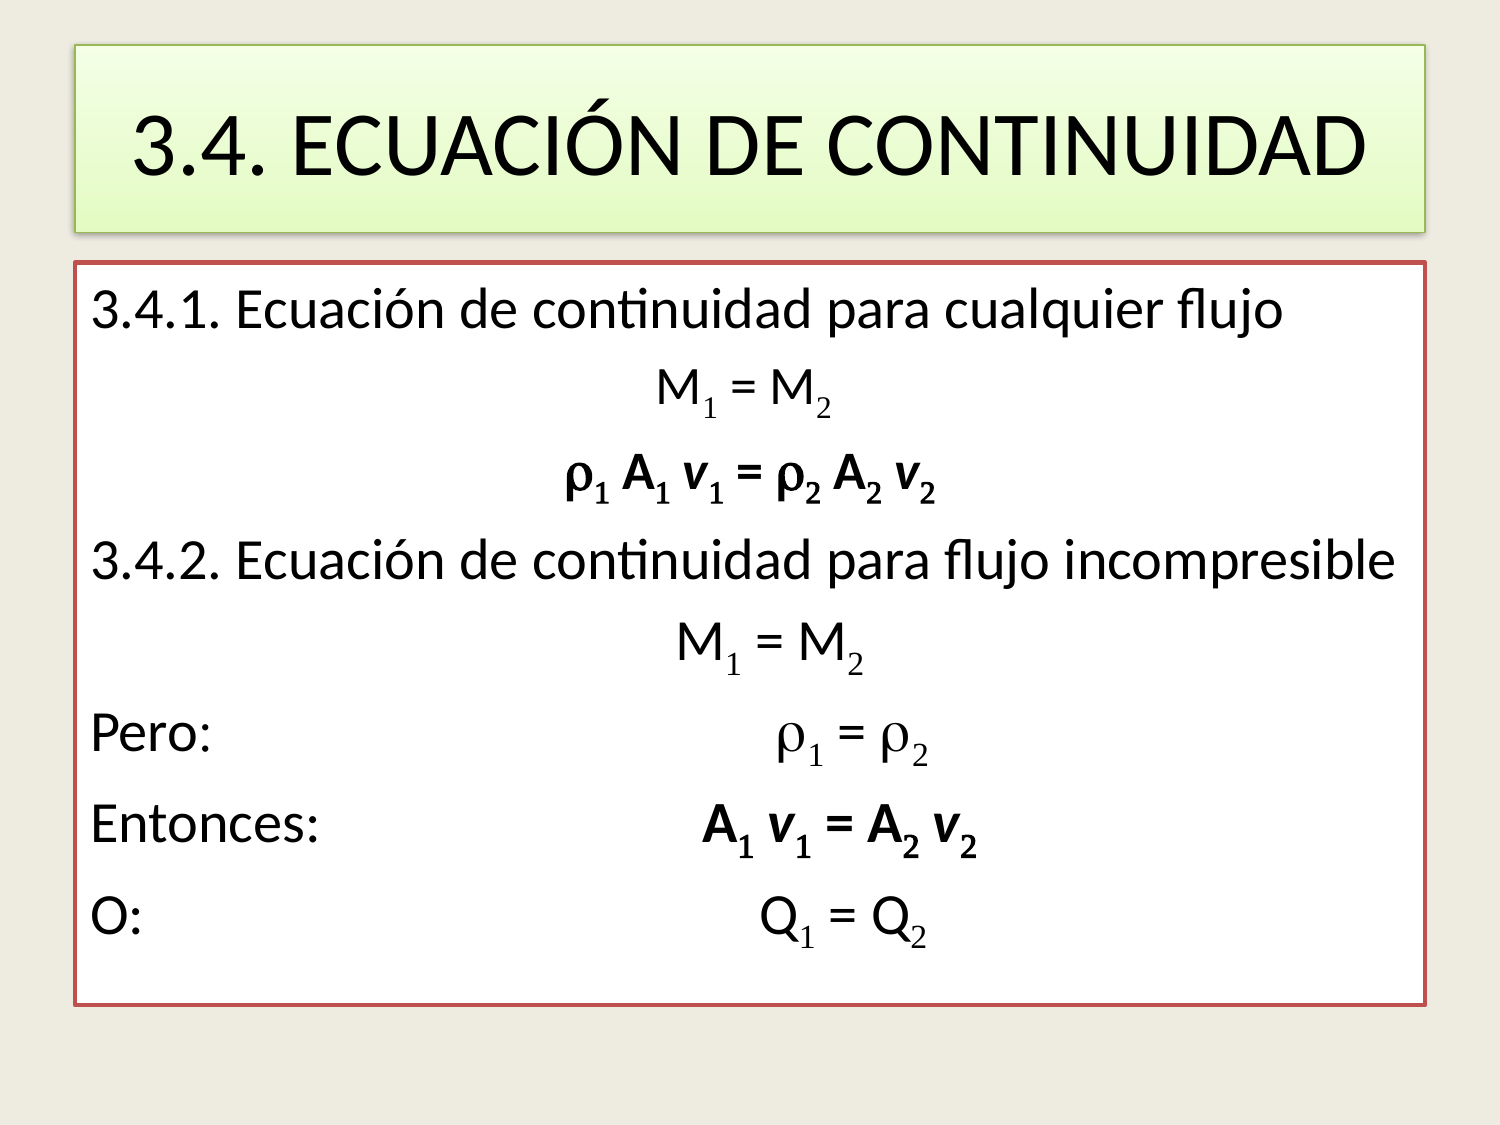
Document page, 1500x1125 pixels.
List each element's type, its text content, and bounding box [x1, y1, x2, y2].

list 3.4.1. Ecuación de continuidad para cualquier flujo M1 = M2 r1 A1 v1 = r2 A2 v2 3.4.2. Ecuación de continuidad para flujo incompresible M1 = M2 Pero: r1 = r2 Entonces: A1 v1 = A2 v2 O: Q1 = Q2 [73, 260, 1427, 1007]
title 3.4. ECUACIÓN DE CONTINUIDAD [74, 44, 1426, 233]
